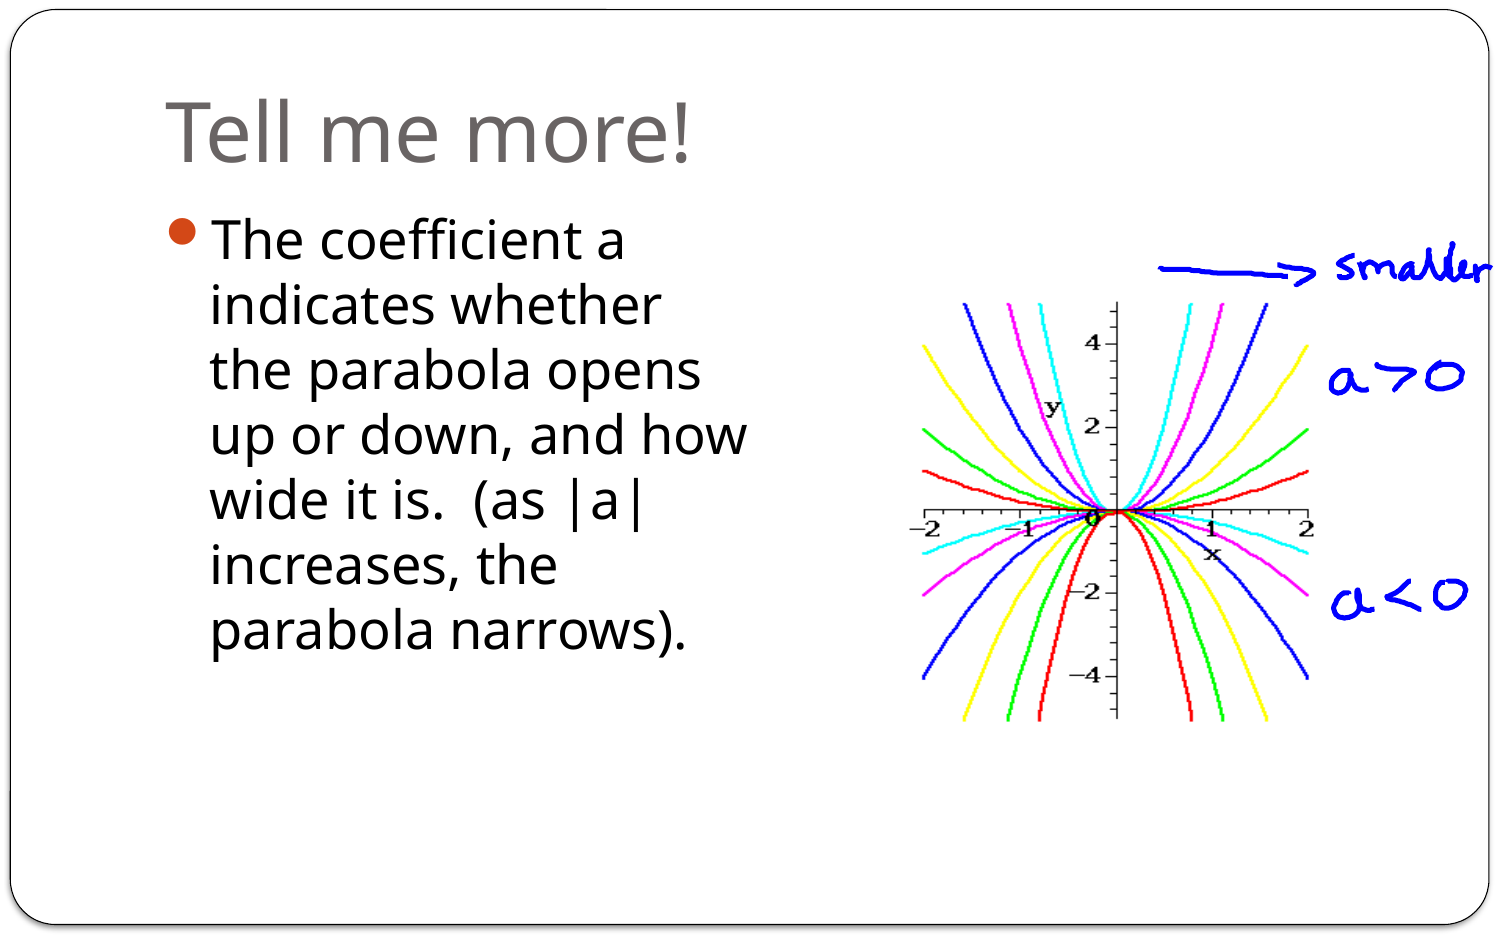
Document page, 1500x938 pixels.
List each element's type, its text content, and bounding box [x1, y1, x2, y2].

text_box [1426, 361, 1464, 390]
text_box [1434, 580, 1467, 609]
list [877, 251, 1357, 770]
text_box [1376, 363, 1416, 391]
text_box [1361, 601, 1375, 612]
title Tell me more! [149, 37, 1426, 195]
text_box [1159, 243, 1492, 286]
list The coefficient a indicates whether the parabola opens up or down, and how wide it is. (as |a| increases, the parabola narrows). [149, 197, 766, 824]
text_box [1386, 580, 1422, 611]
text_box [1361, 382, 1369, 391]
